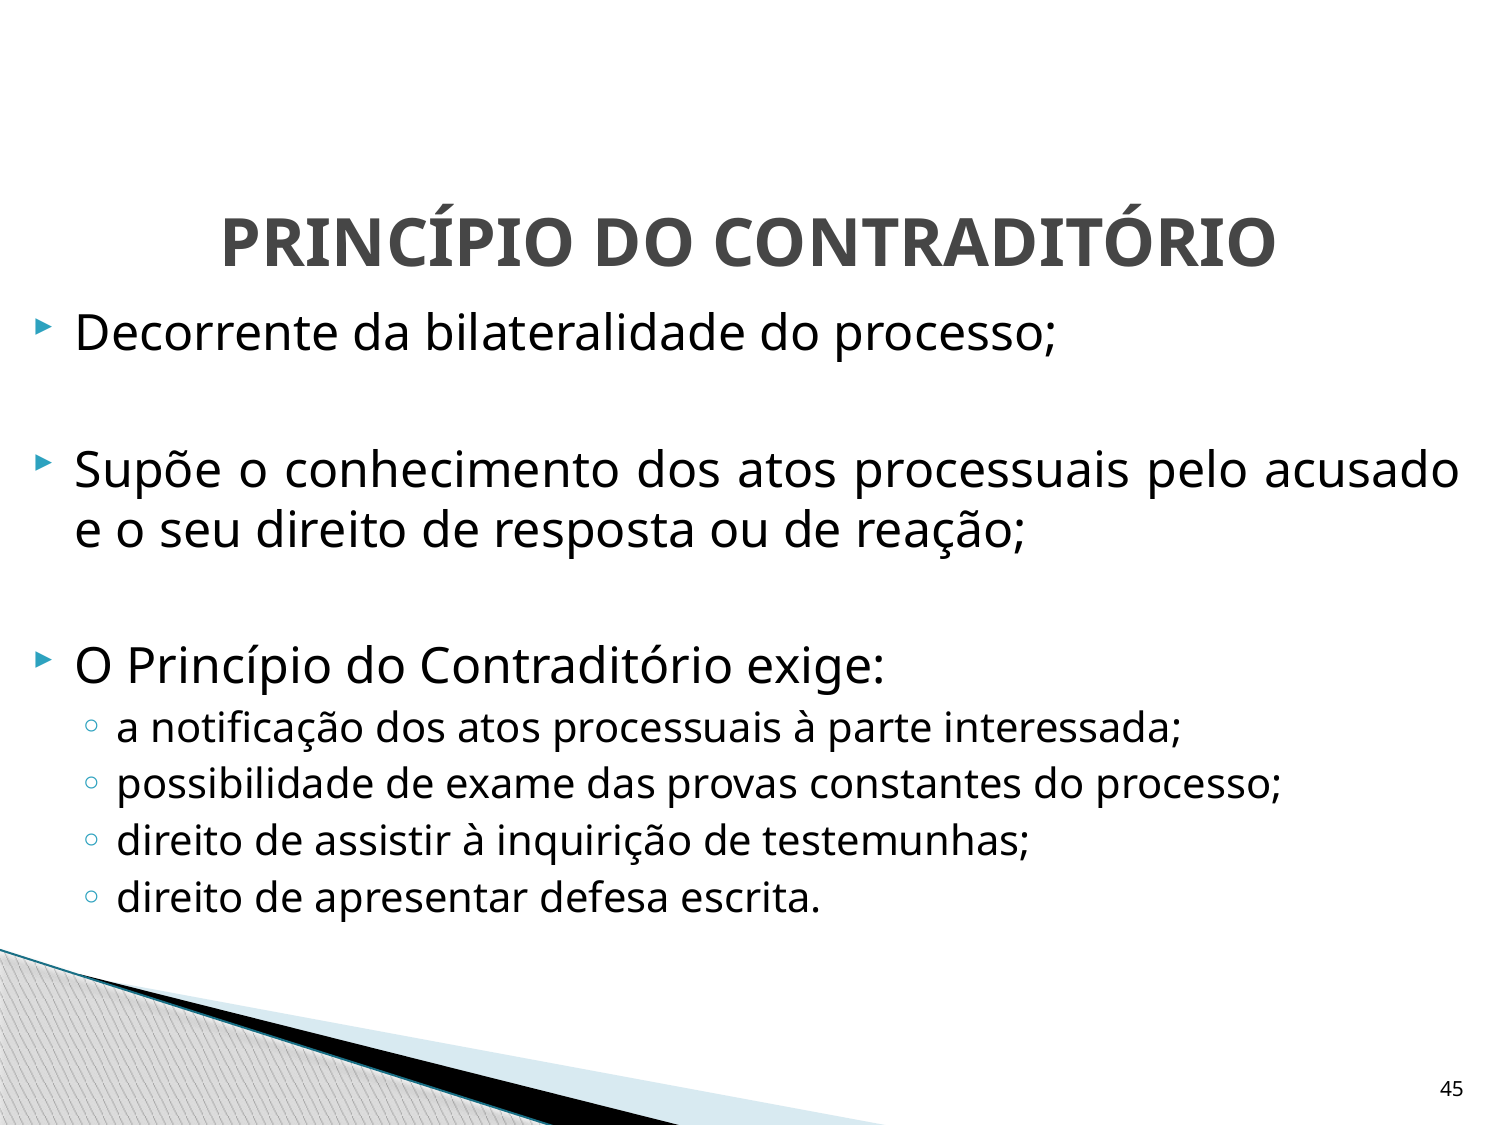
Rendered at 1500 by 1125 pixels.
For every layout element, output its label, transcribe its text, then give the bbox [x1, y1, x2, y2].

list Decorrente da bilateralidade do processo; Supõe o conhecimento dos atos processuais pelo acusado e o seu direito de resposta ou de reação; O Princípio do Contraditório exige: a notificação dos atos processuais à parte interessada; possibilidade de exame das provas constantes do processo; direito de assistir à inquirição de testemunhas; direito de apresentar defesa escrita. [0, 292, 1477, 1043]
title PRINCÍPIO DO CONTRADITÓRIO [0, 175, 1500, 305]
slide_number 45 [1418, 1051, 1479, 1112]
